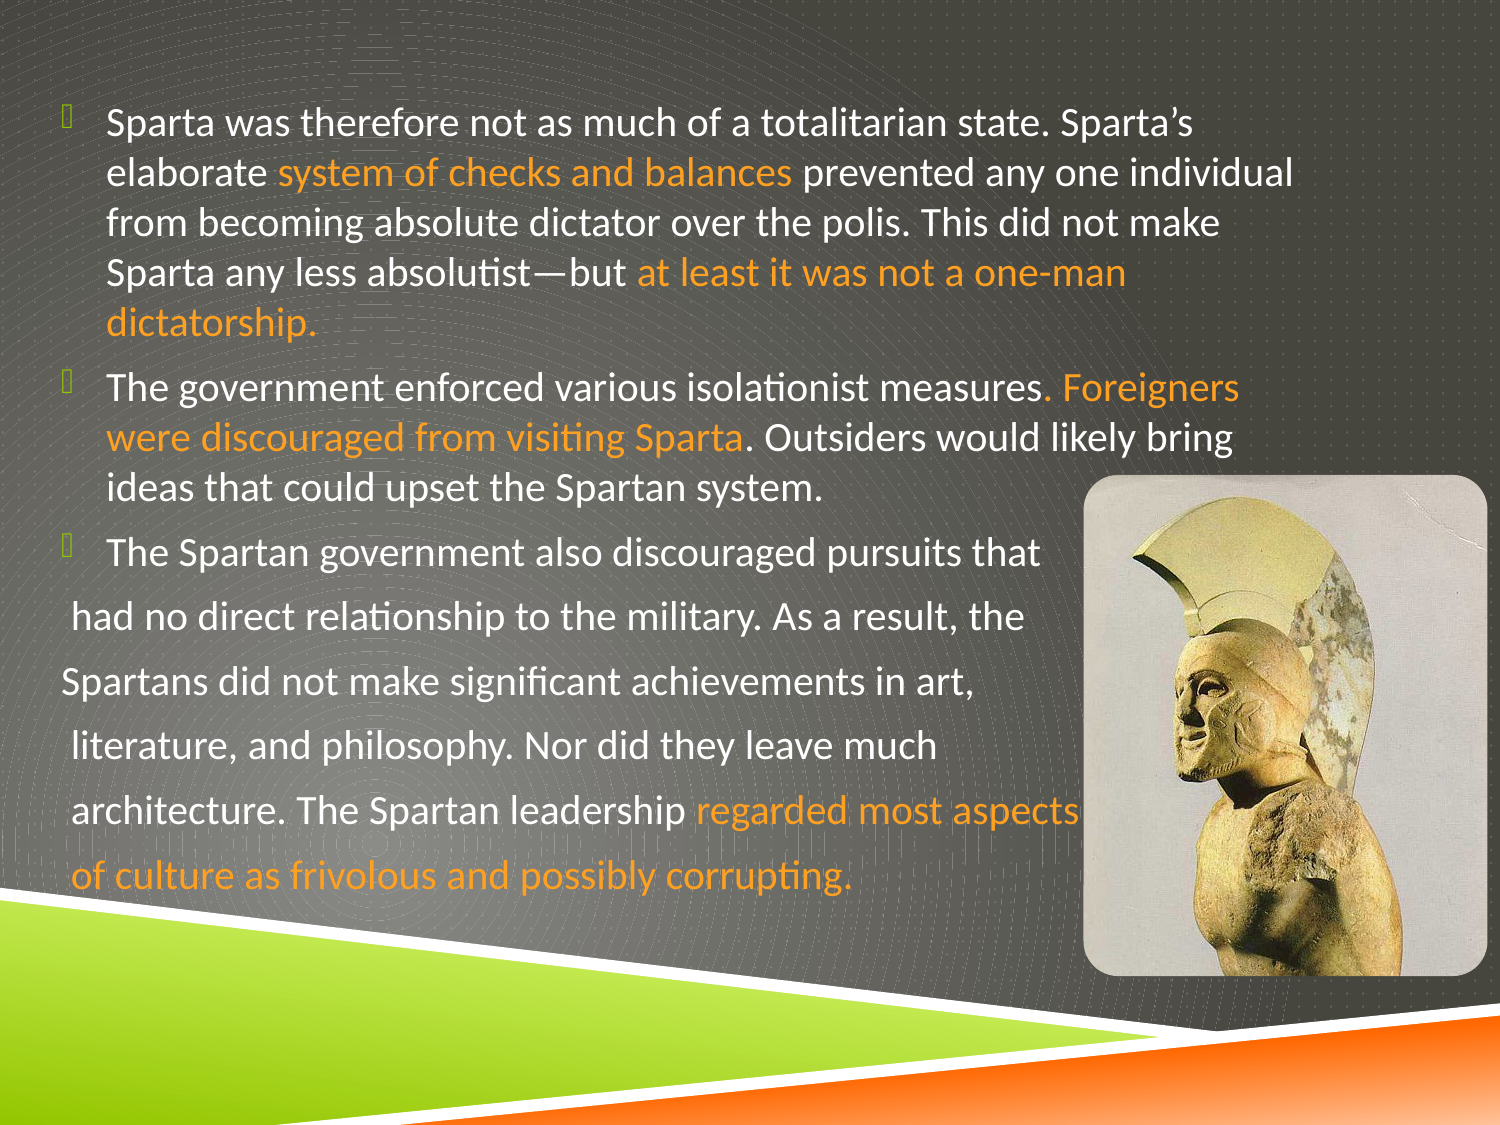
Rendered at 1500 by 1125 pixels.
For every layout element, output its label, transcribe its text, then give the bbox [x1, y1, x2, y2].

list Sparta was therefore not as much of a totalitarian state. Sparta’s elaborate system of checks and balances prevented any one individual from becoming absolute dictator over the polis. This did not make Sparta any less absolutist—but at least it was not a one-man dictatorship. The government enforced various isolationist measures. Foreigners were discouraged from visiting Sparta. Outsiders would likely bring ideas that could upset the Spartan system. The Spartan government also discouraged pursuits that had no direct relationship to the military. As a result, the Spartans did not make significant achievements in art, literature, and philosophy. Nor did they leave much architecture. The Spartan leadership regarded most aspects of culture as frivolous and possibly corrupting. [50, 87, 1325, 700]
picture [1083, 474, 1488, 977]
